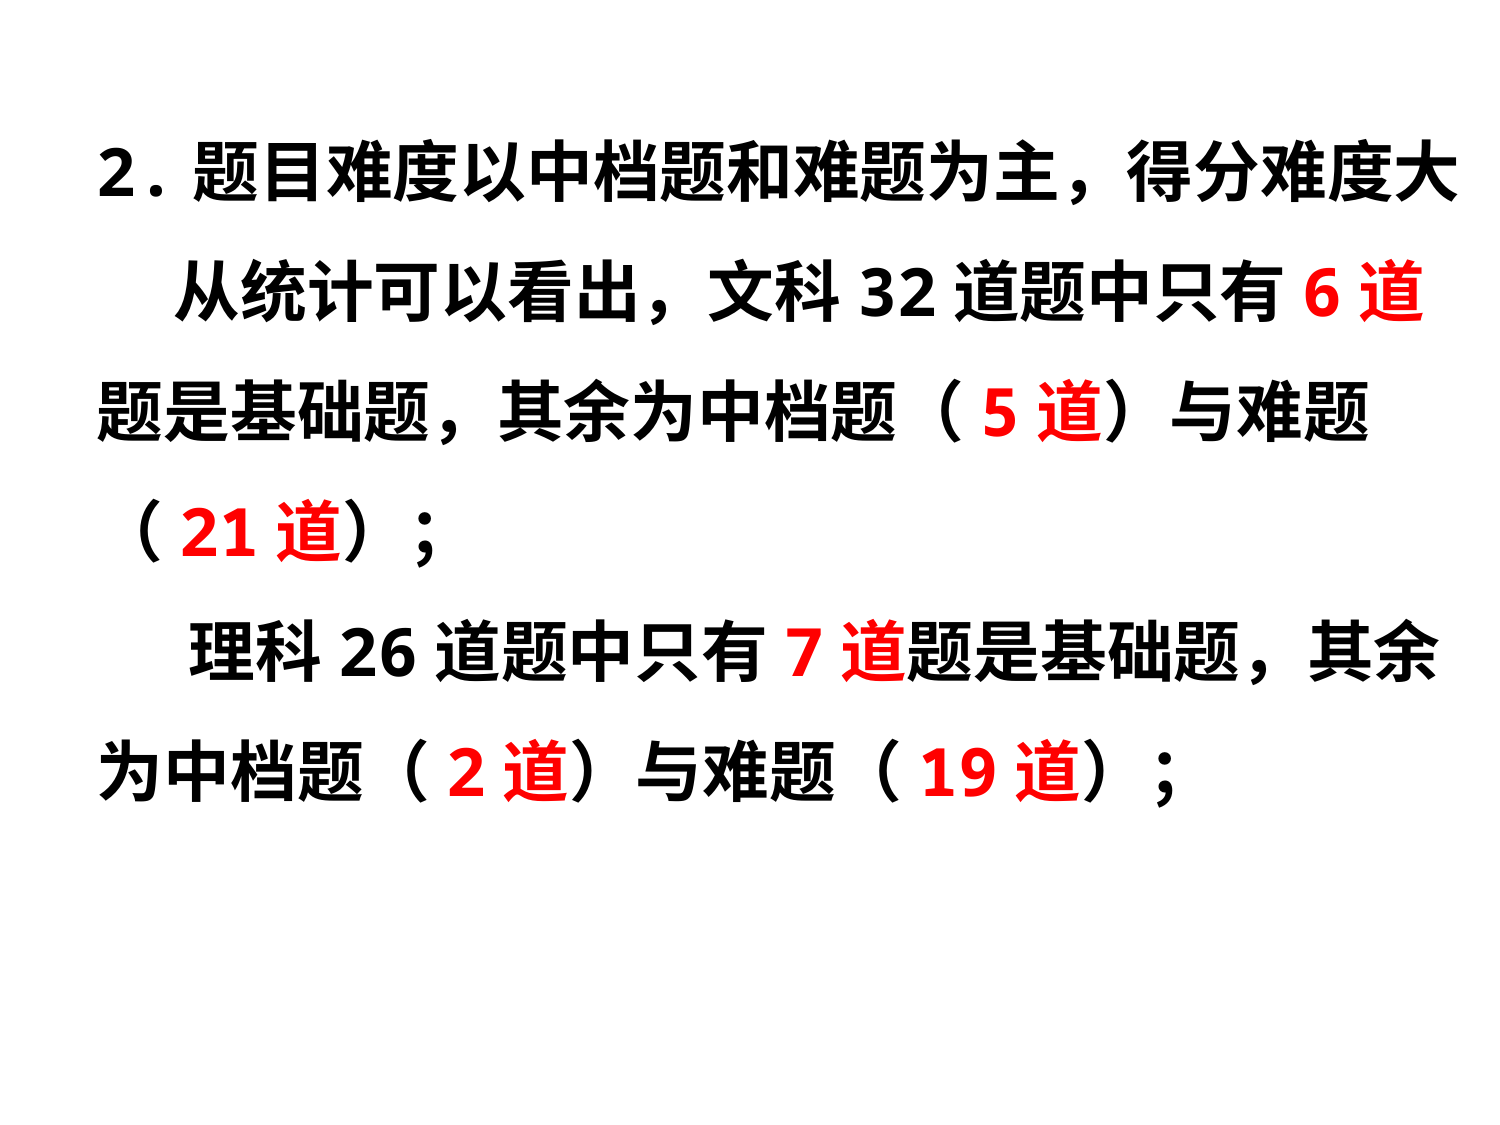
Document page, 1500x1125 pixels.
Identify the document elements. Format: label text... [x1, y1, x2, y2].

text_box 2.题目难度以中档题和难题为主，得分难度大 从统计可以看出，文科32道题中只有6道题是基础题，其余为中档题（5道）与难题（21道）； 理科26道题中只有7道题是基础题，其余为中档题（2道）与难题（19道）； [82, 81, 1500, 817]
